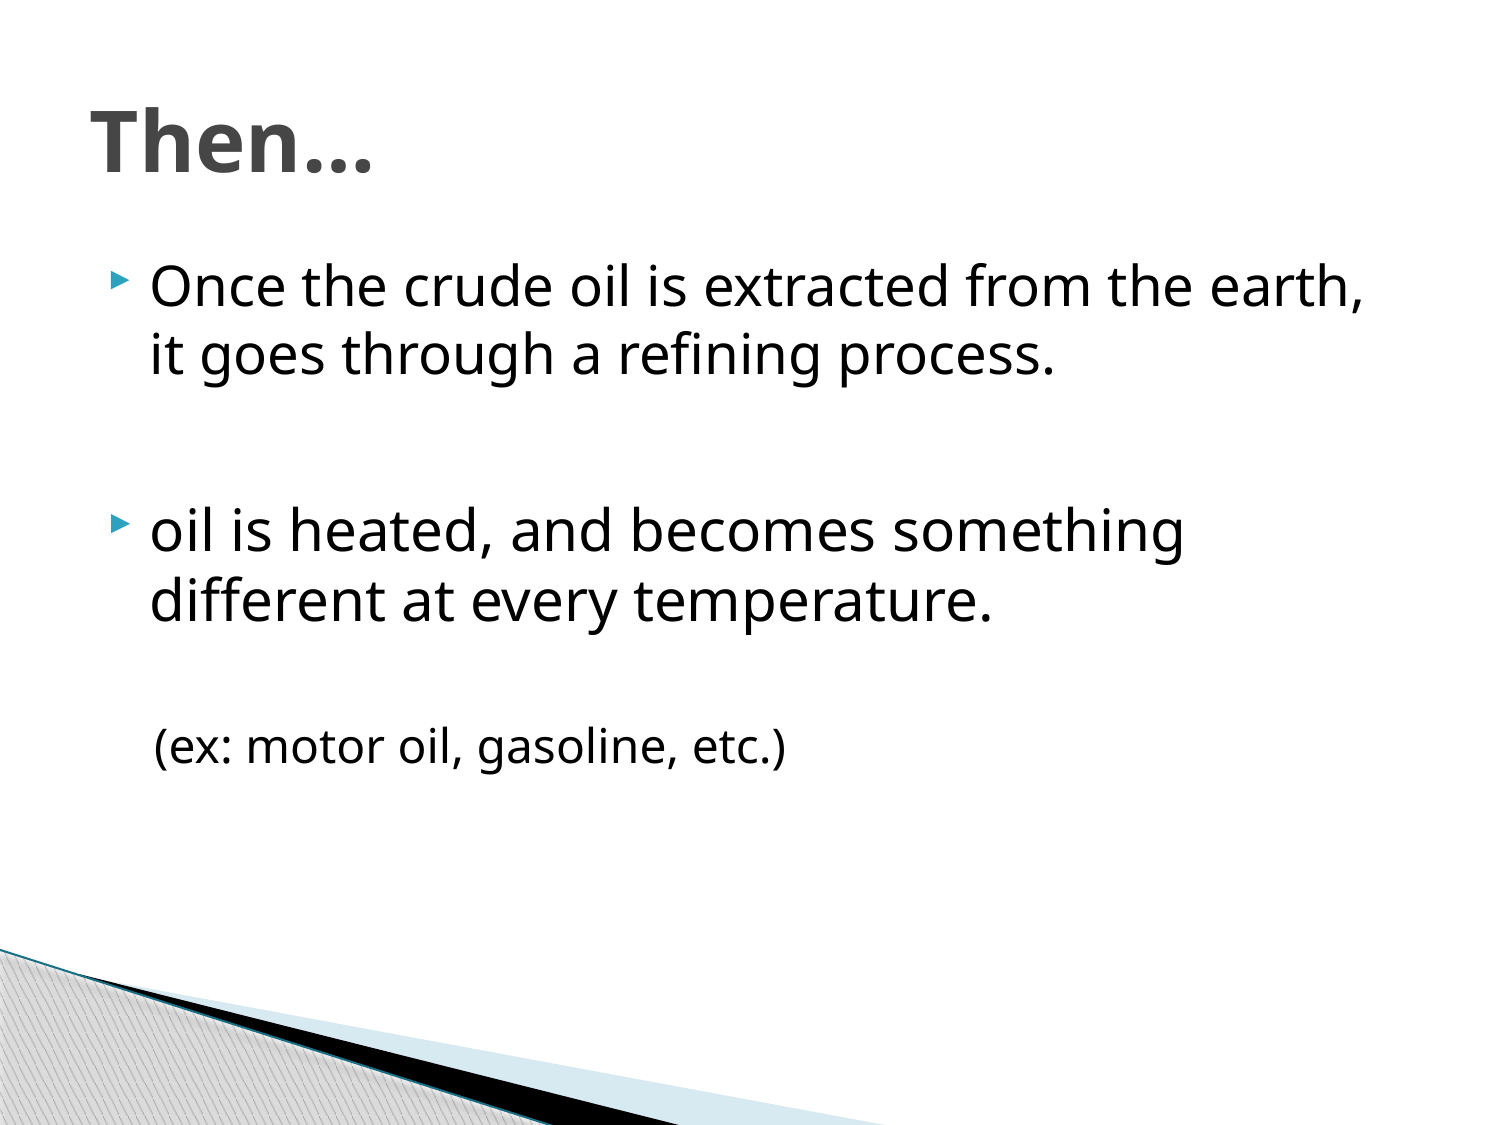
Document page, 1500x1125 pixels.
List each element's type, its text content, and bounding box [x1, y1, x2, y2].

list Once the crude oil is extracted from the earth, it goes through a refining process. oil is heated, and becomes something different at every temperature. (ex: motor oil, gasoline, etc.) [75, 243, 1425, 986]
title Then… [75, 45, 1425, 233]
